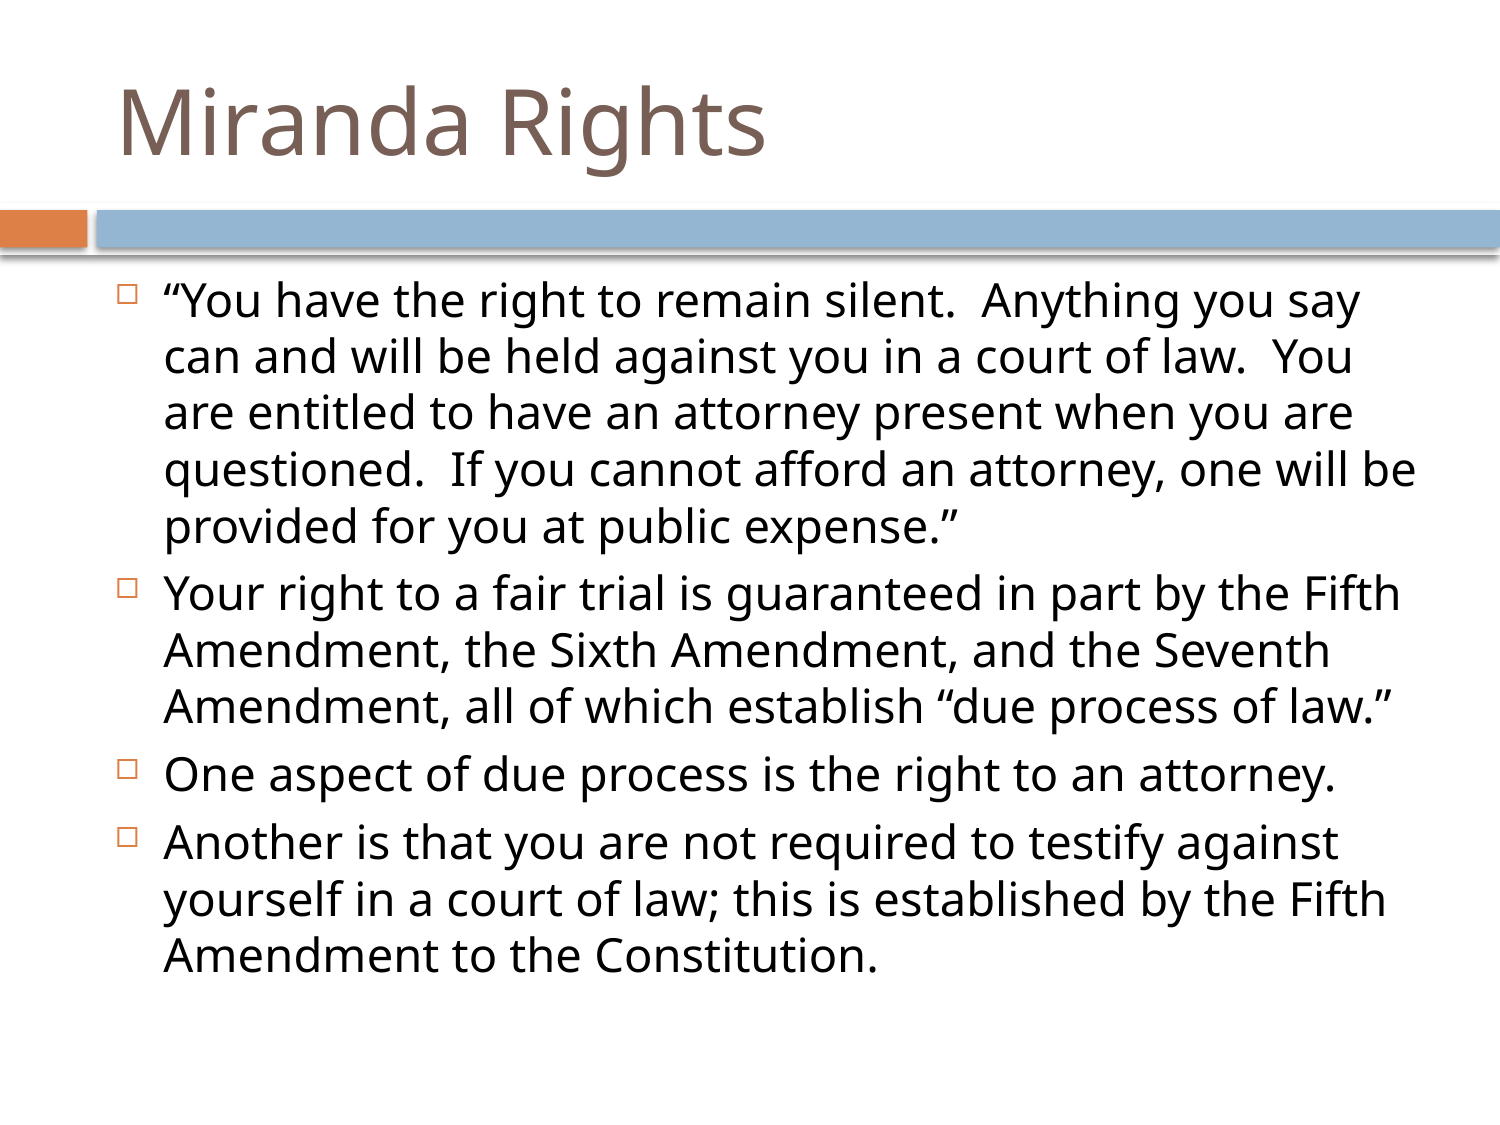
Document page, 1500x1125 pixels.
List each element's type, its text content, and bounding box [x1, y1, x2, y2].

list “You have the right to remain silent. Anything you say can and will be held against you in a court of law. You are entitled to have an attorney present when you are questioned. If you cannot afford an attorney, one will be provided for you at public expense.” Your right to a fair trial is guaranteed in part by the Fifth Amendment, the Sixth Amendment, and the Seventh Amendment, all of which establish “due process of law.” One aspect of due process is the right to an attorney. Another is that you are not required to testify against yourself in a court of law; this is established by the Fifth Amendment to the Constitution. [100, 262, 1438, 1000]
title Miranda Rights [100, 37, 1438, 200]
